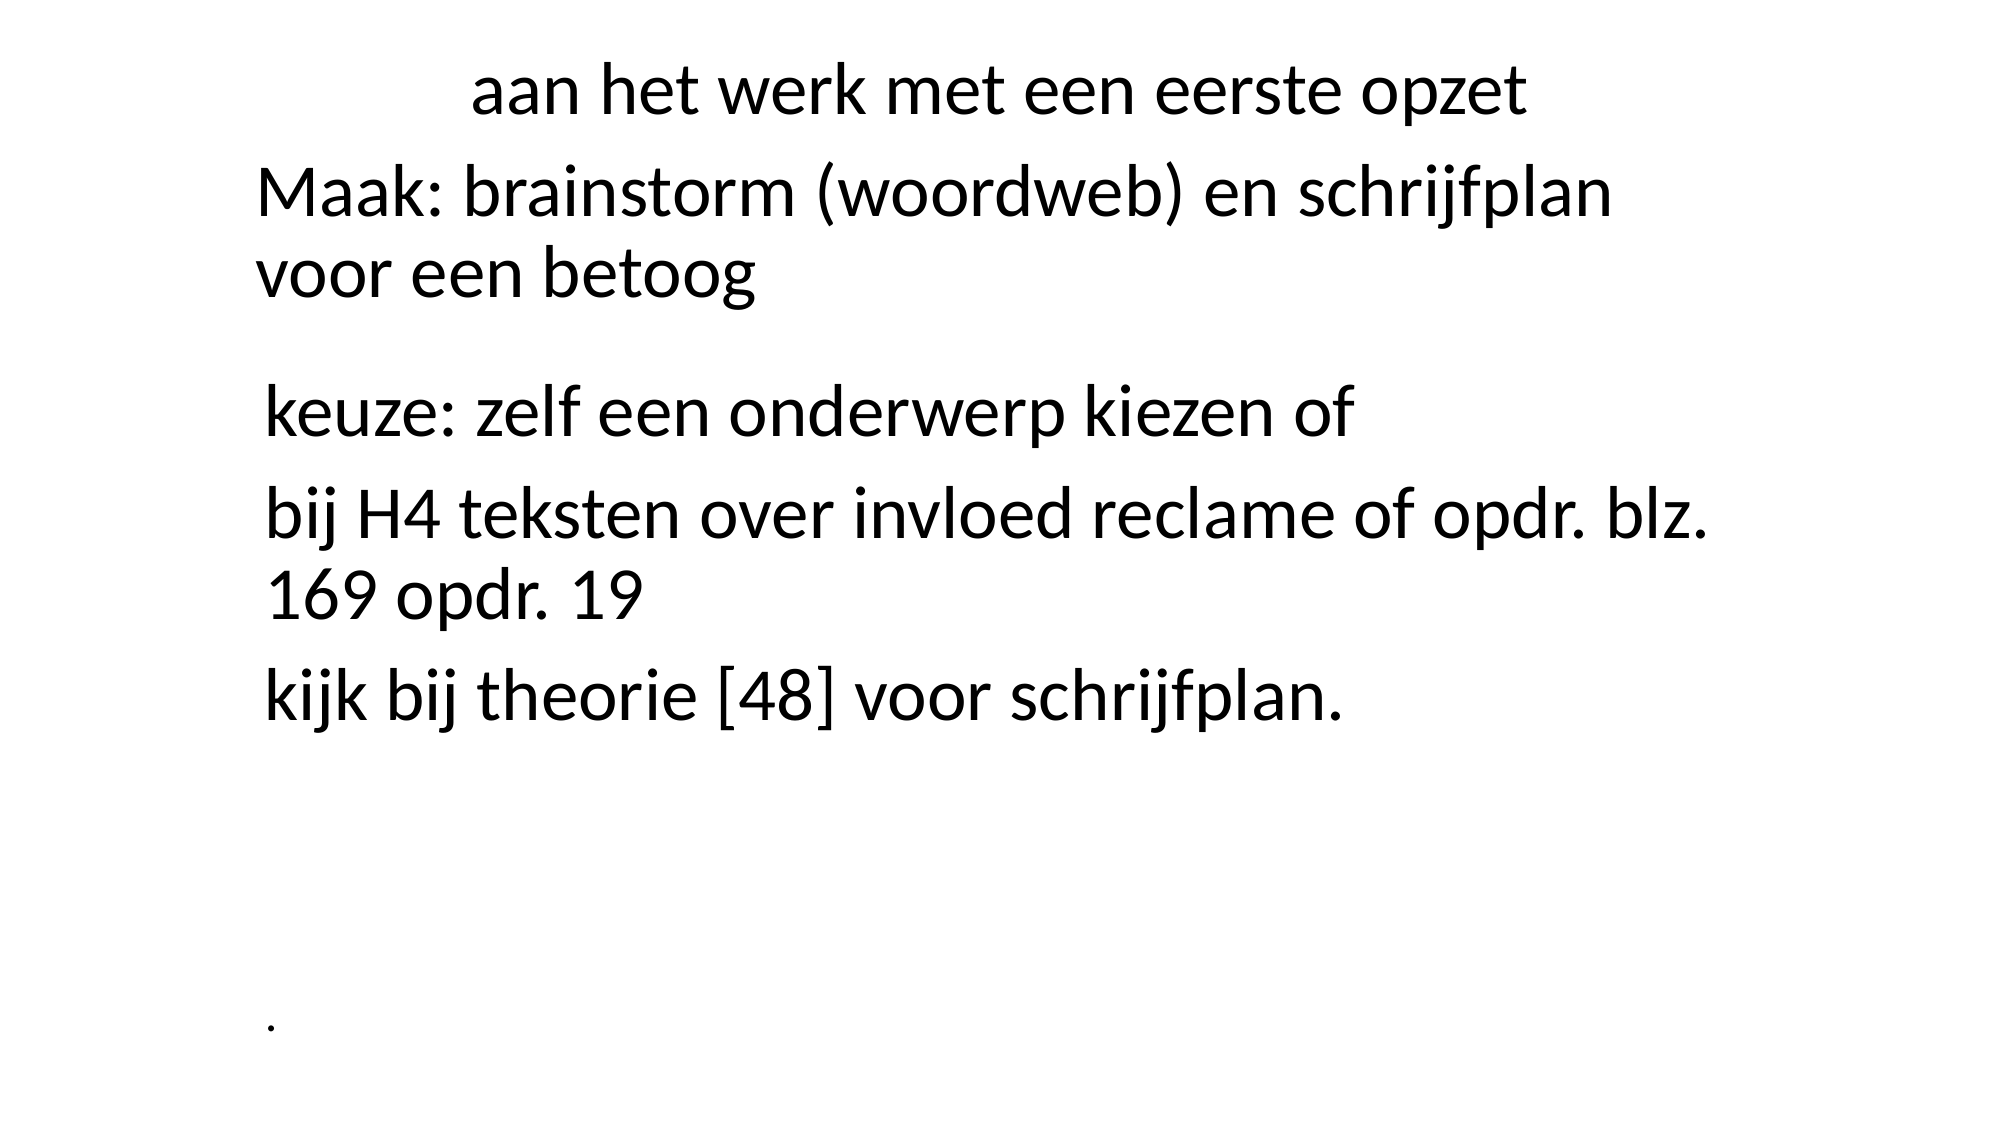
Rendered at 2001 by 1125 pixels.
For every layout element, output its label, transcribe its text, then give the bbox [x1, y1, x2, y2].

title aan het werk met een eerste opzet Maak: brainstorm (woordweb) en schrijfplan voor een betoog [240, 175, 1760, 322]
subtitle keuze: zelf een onderwerp kiezen of bij H4 teksten over invloed reclame of opdr. blz. 169 opdr. 19 kijk bij theorie [48] voor schrijfplan. . [249, 364, 1782, 863]
